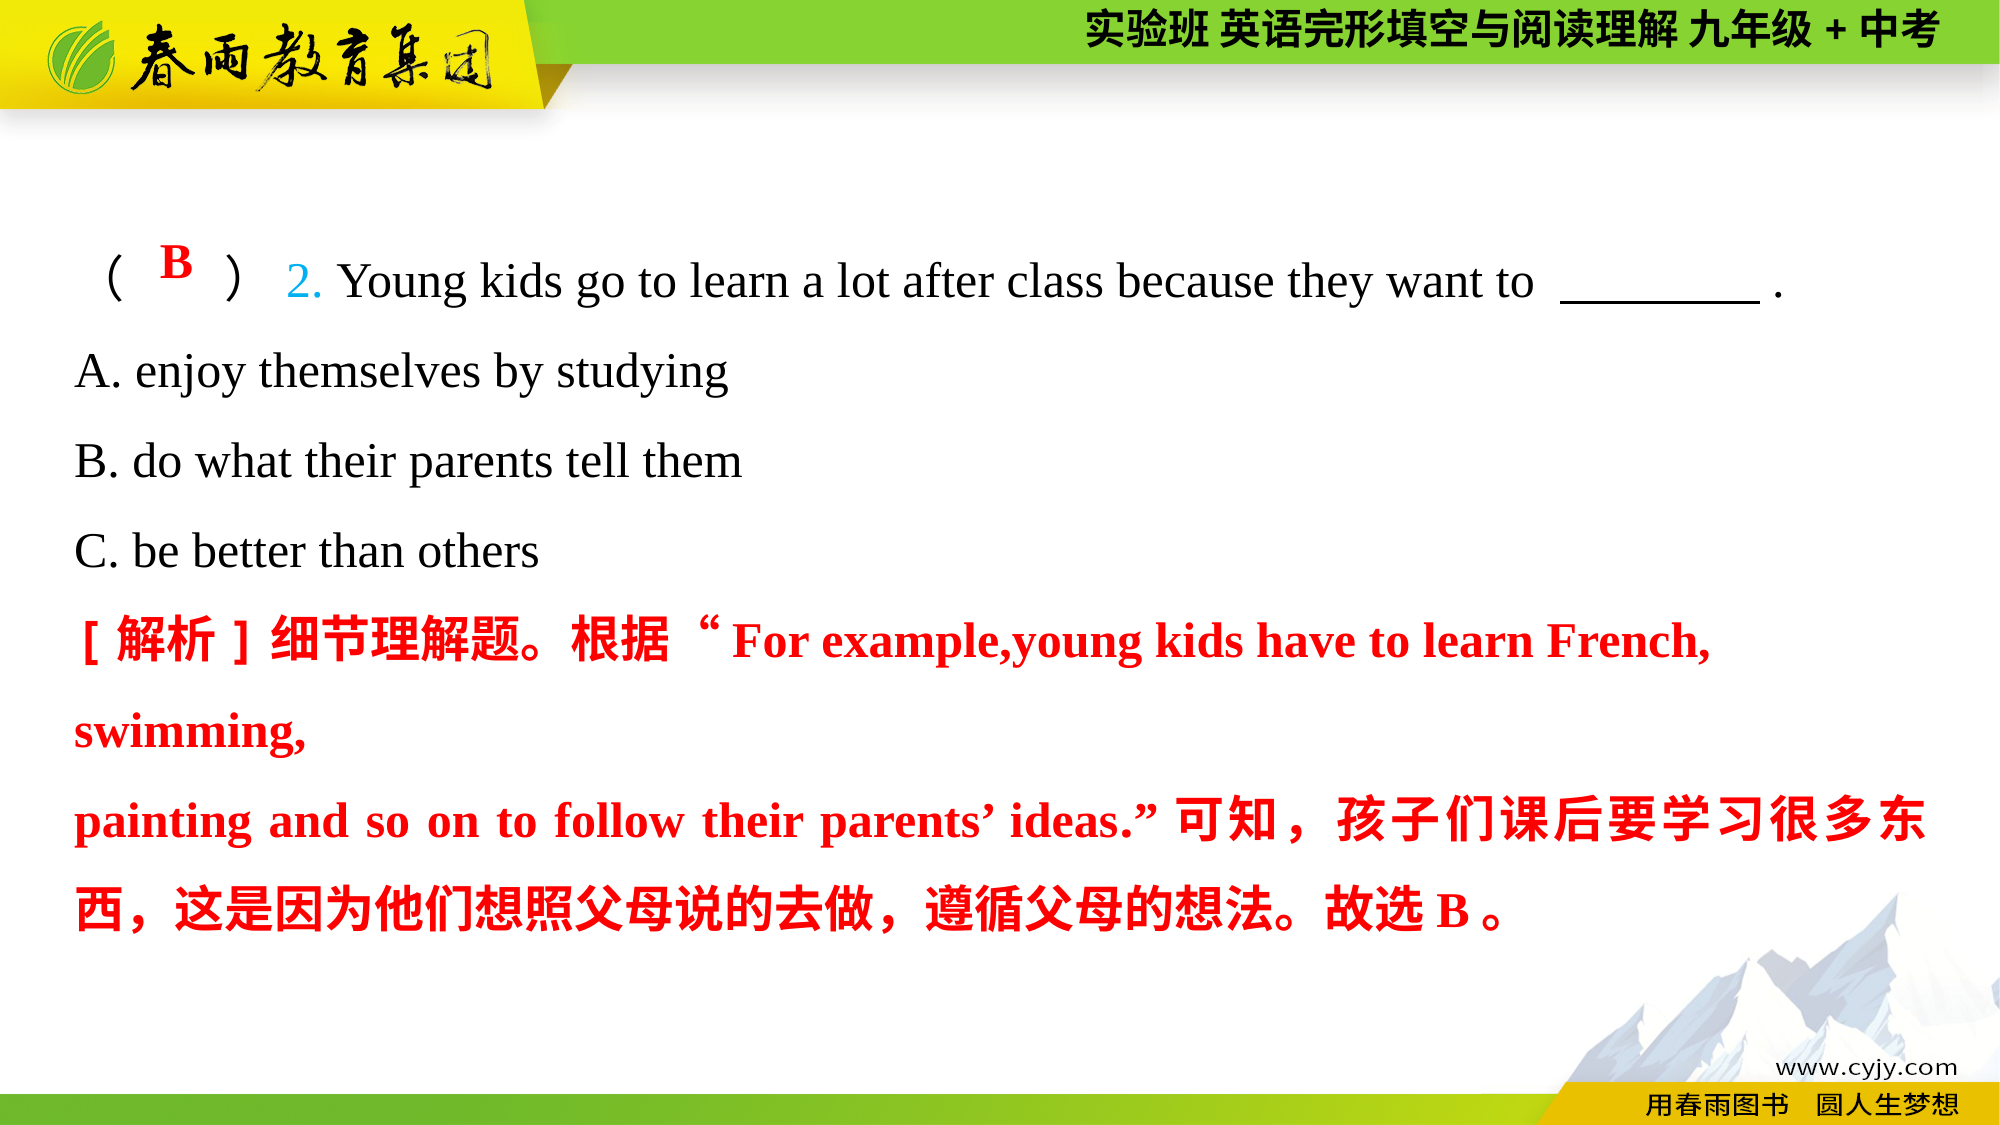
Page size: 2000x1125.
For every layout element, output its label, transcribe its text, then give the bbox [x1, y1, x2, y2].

text_box [解析]细节理解题。根据“For example,young kids have to learn French, swimming, painting and so on to follow their parents’ ideas.”可知，孩子们课后要学习很多东西，这是因为他们想照父母说的去做，遵循父母的想法。故选B。 [59, 569, 1944, 945]
text_box B [145, 221, 209, 297]
list （ ）2. Young kids go to learn a lot after class because they want to . A. enjoy themselves by studying B. do what their parents tell them C. be better than others [59, 209, 1944, 569]
picture [0, 0, 2000, 1125]
